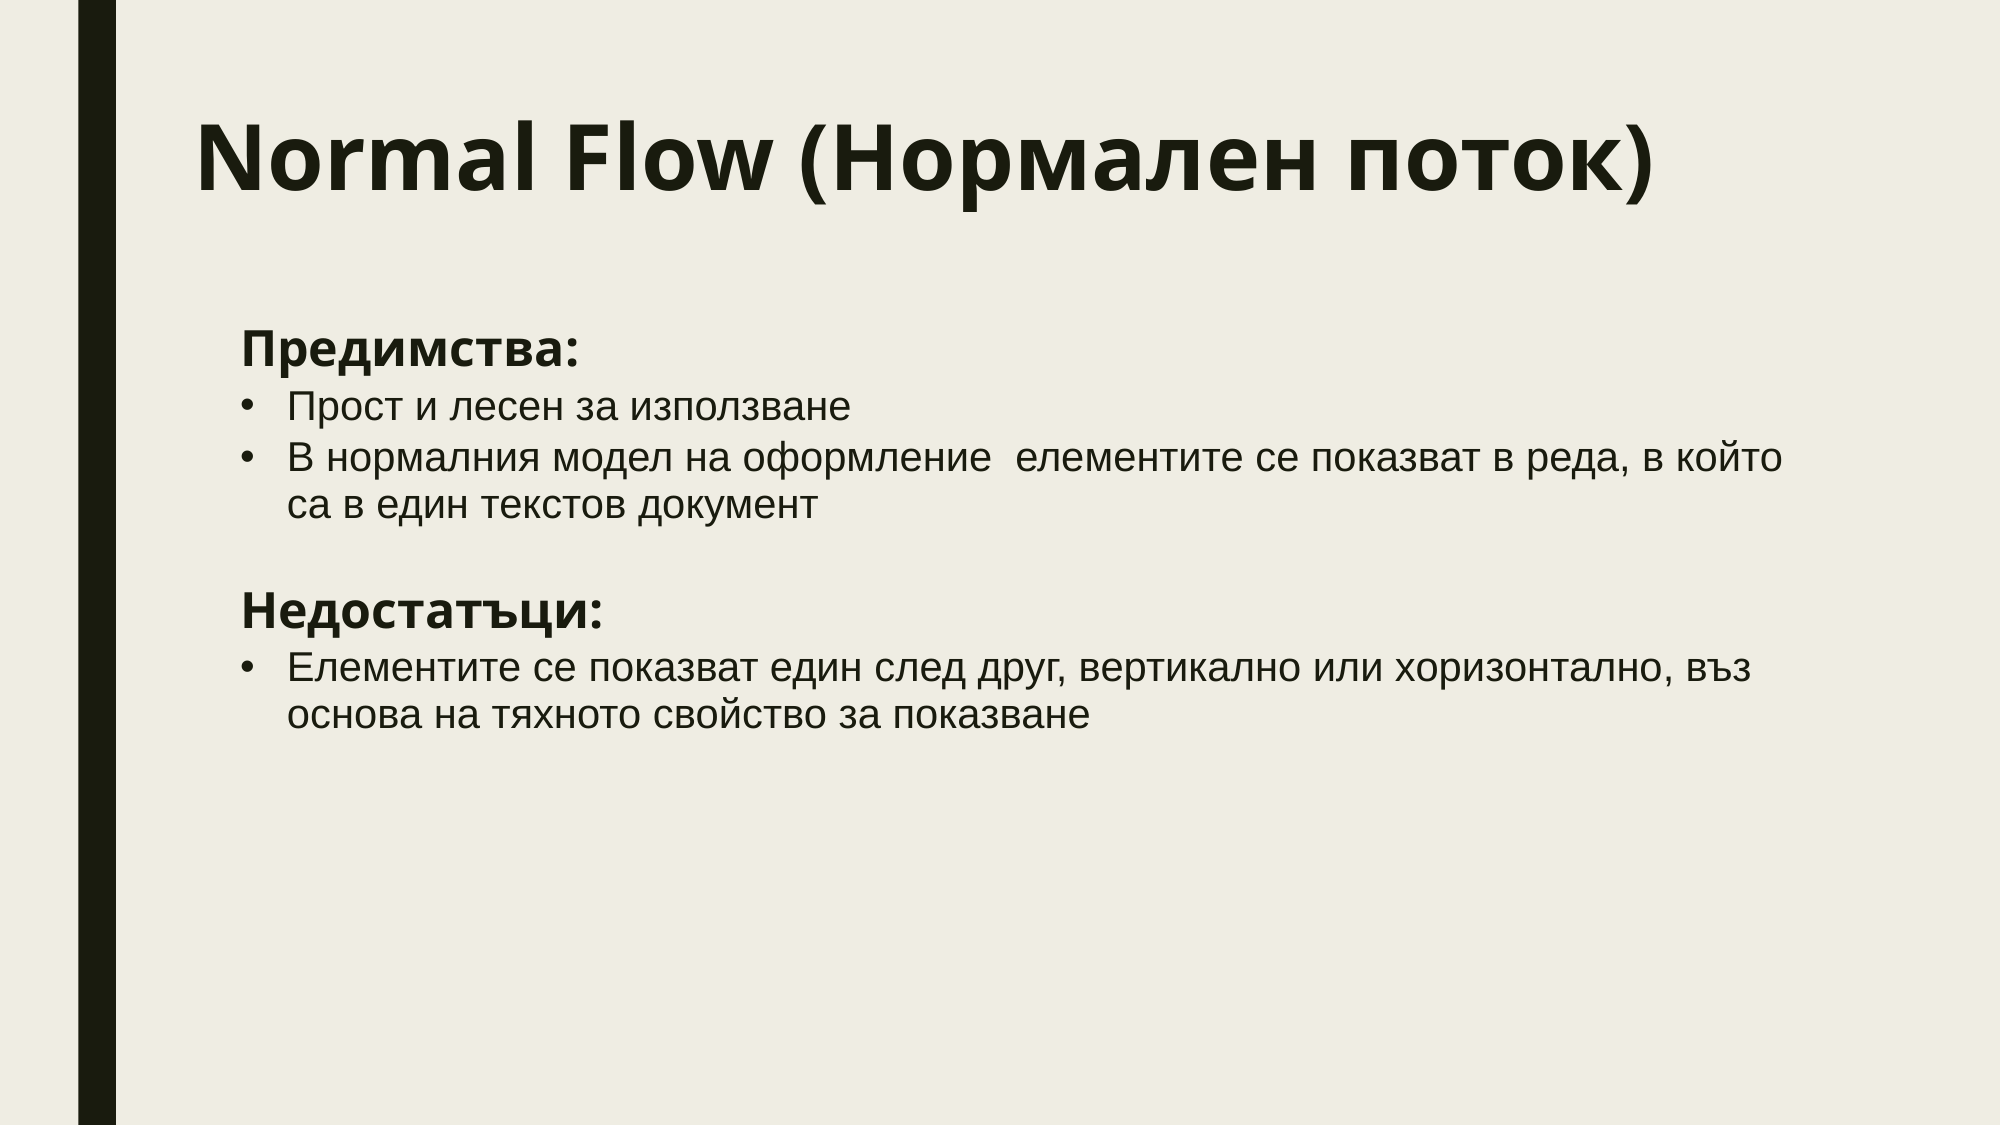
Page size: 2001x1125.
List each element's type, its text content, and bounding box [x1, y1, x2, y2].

list Предимства: Прост и лесен за използване В нормалния модел на оформление елементите се показват в реда, в който са в един текстов документ Недостатъци: Елементите се показват един след друг, вертикално или хоризонтално, въз основа на тяхното свойство за показване [225, 314, 1800, 972]
title Normal Flow (Нормален поток) [178, 104, 1754, 349]
